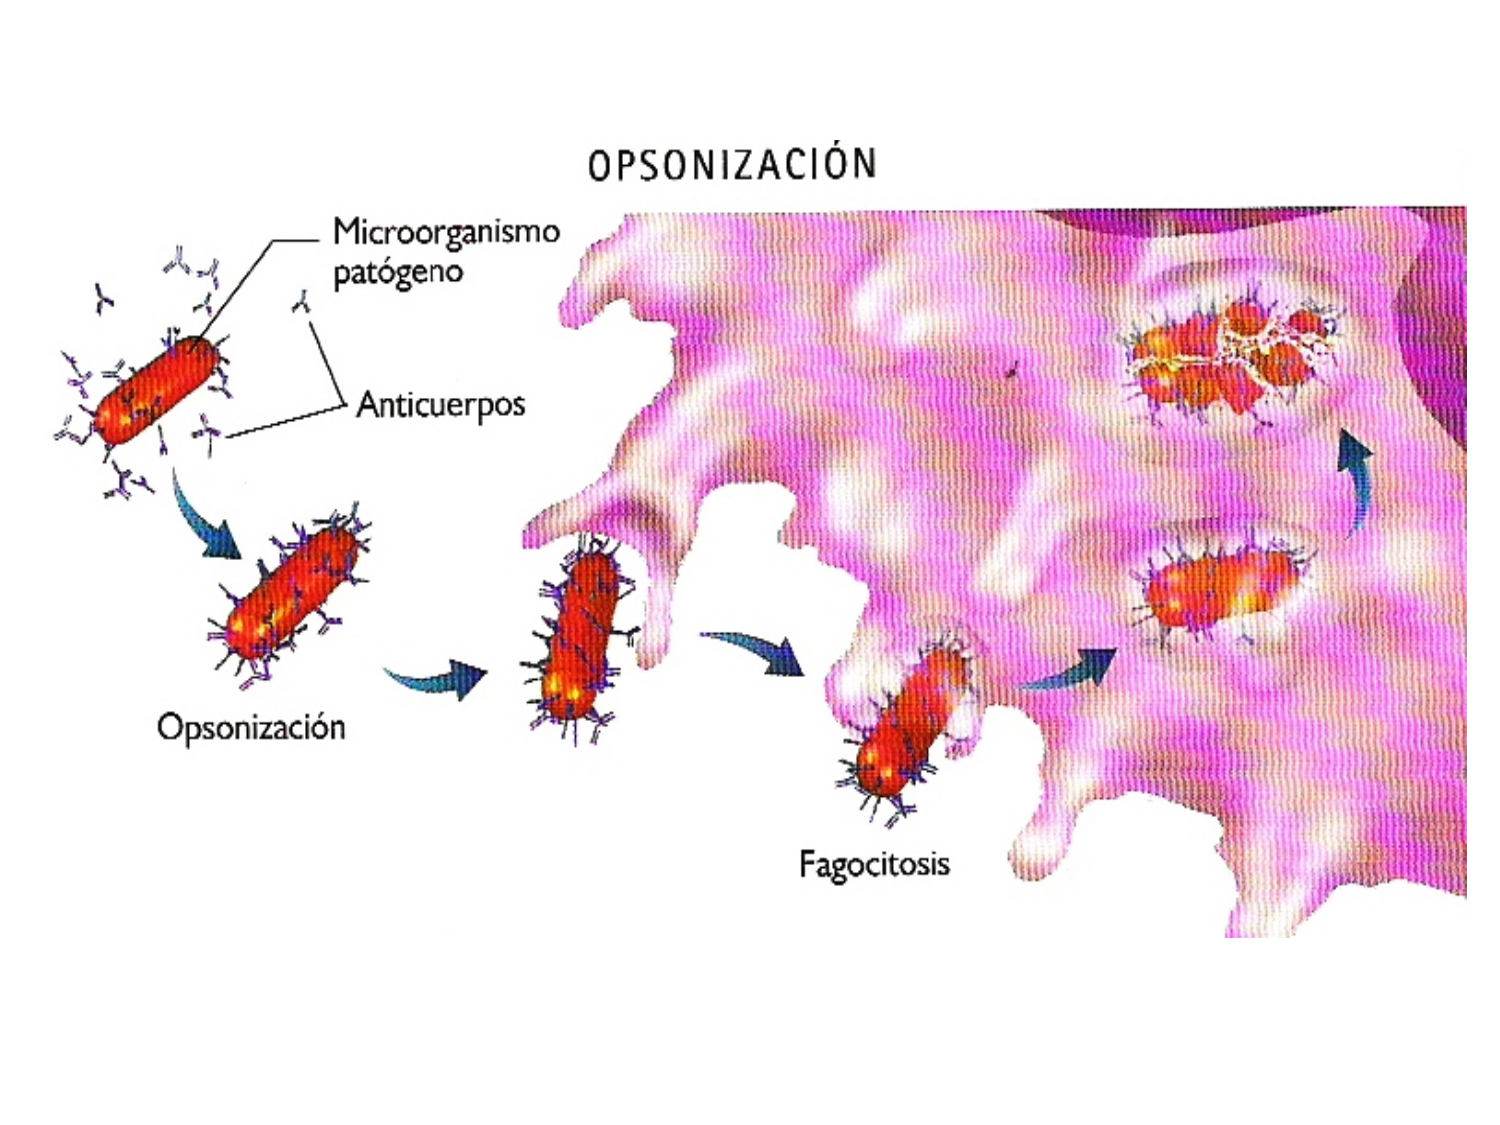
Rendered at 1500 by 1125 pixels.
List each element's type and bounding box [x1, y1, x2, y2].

picture [34, 140, 1467, 938]
